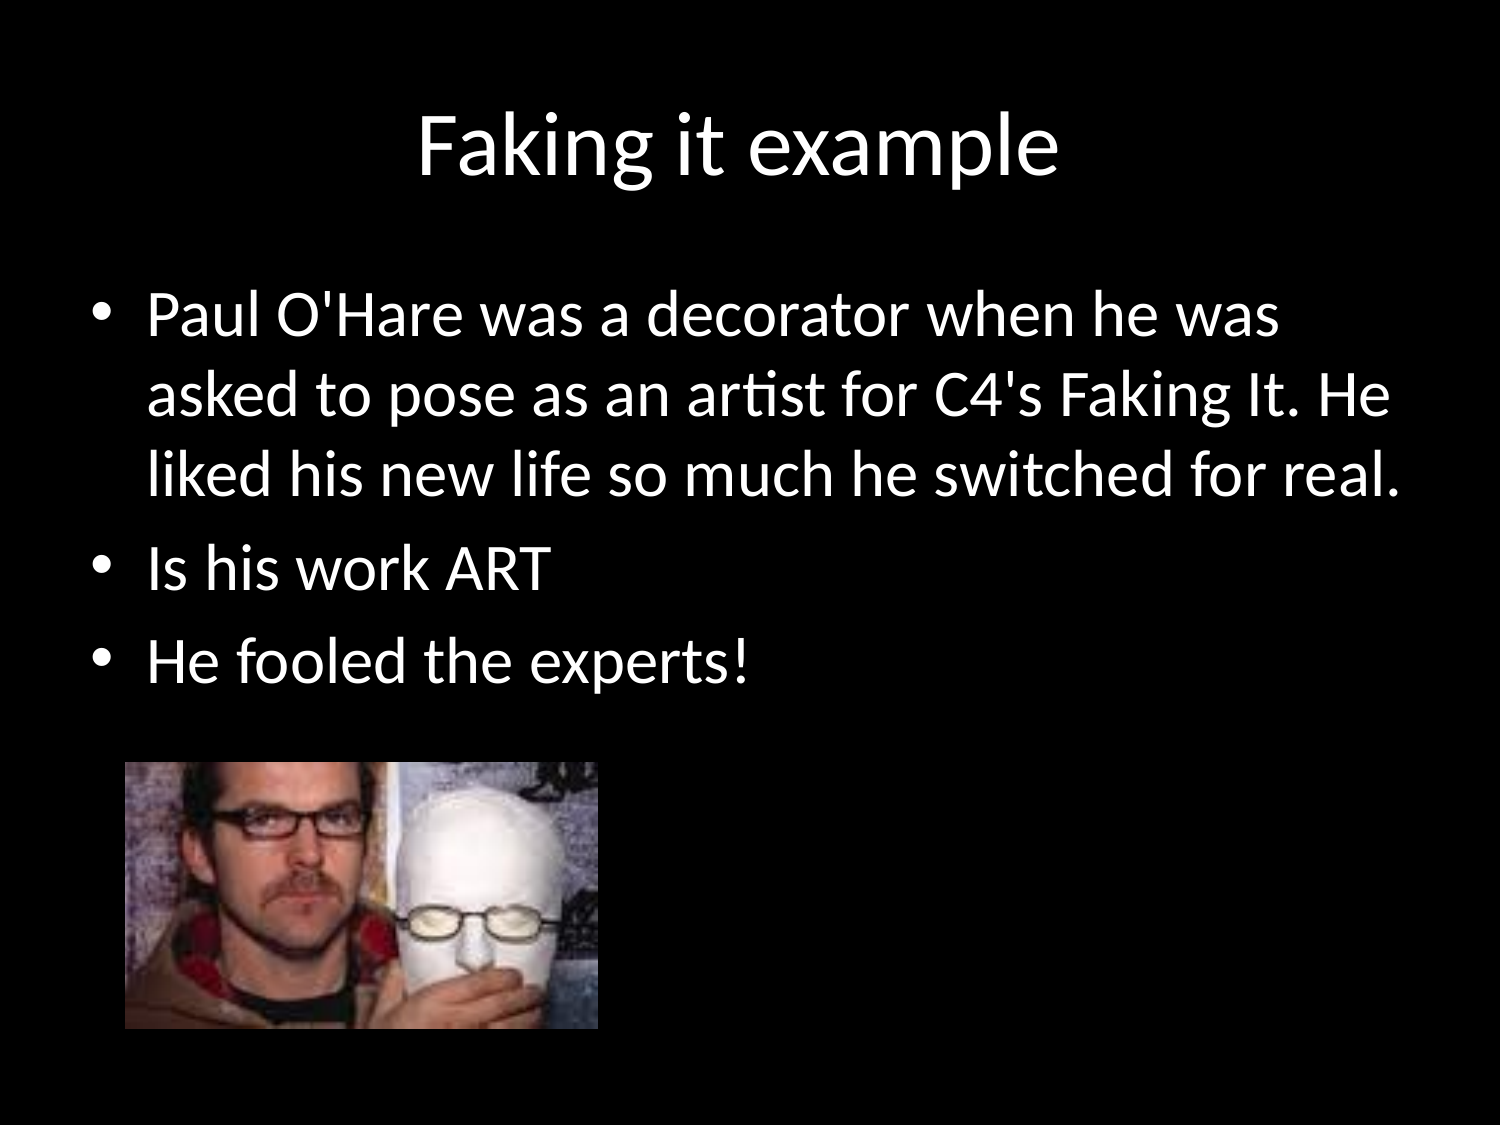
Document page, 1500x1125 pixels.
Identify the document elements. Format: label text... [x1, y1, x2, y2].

list Paul O'Hare was a decorator when he was asked to pose as an artist for C4's Faking It. He liked his new life so much he switched for real. Is his work ART He fooled the experts! [75, 262, 1425, 1005]
title Faking it example [75, 45, 1425, 233]
picture [124, 762, 598, 1029]
